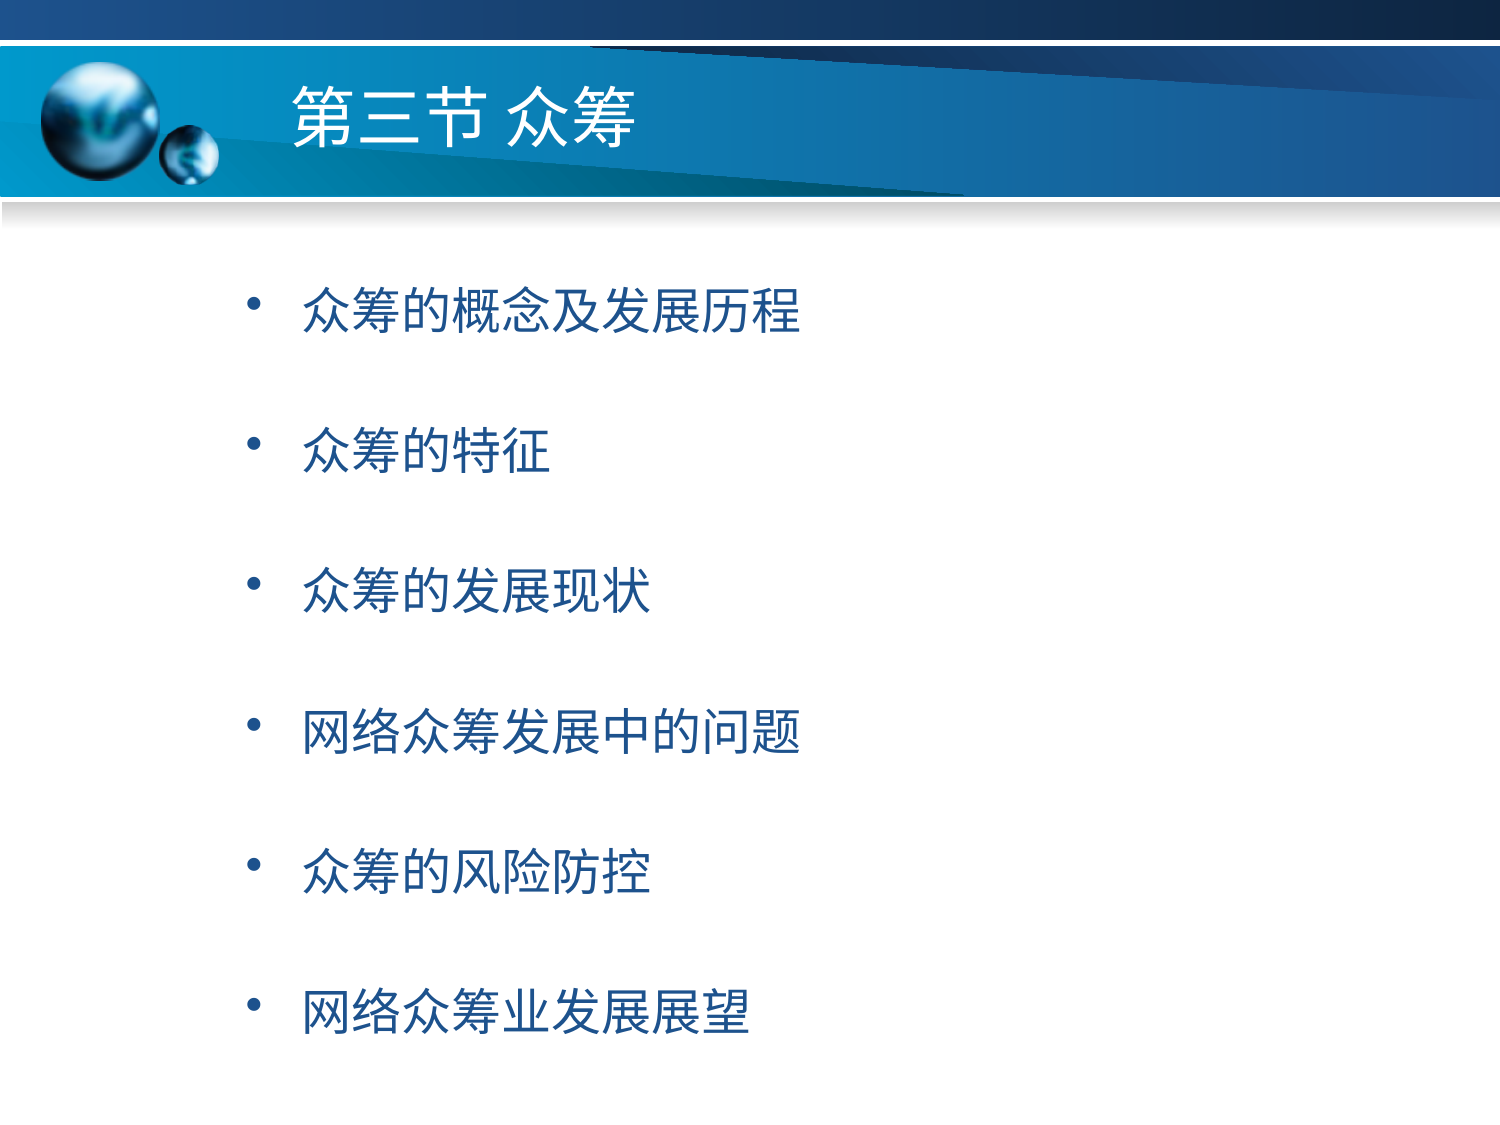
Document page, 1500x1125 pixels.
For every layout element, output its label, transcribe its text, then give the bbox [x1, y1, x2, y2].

text_box 众筹的发展现状 [230, 552, 1270, 628]
title 第三节 众筹 [274, 44, 1363, 188]
text_box 众筹的风险防控 [230, 833, 1270, 908]
text_box 众筹的特征 [230, 412, 1270, 487]
text_box 网络众筹发展中的问题 [230, 692, 1270, 768]
text_box 网络众筹业发展展望 [230, 973, 1270, 1049]
picture [42, 63, 159, 180]
text_box 众筹的概念及发展历程 [230, 271, 1270, 347]
picture [160, 126, 218, 184]
